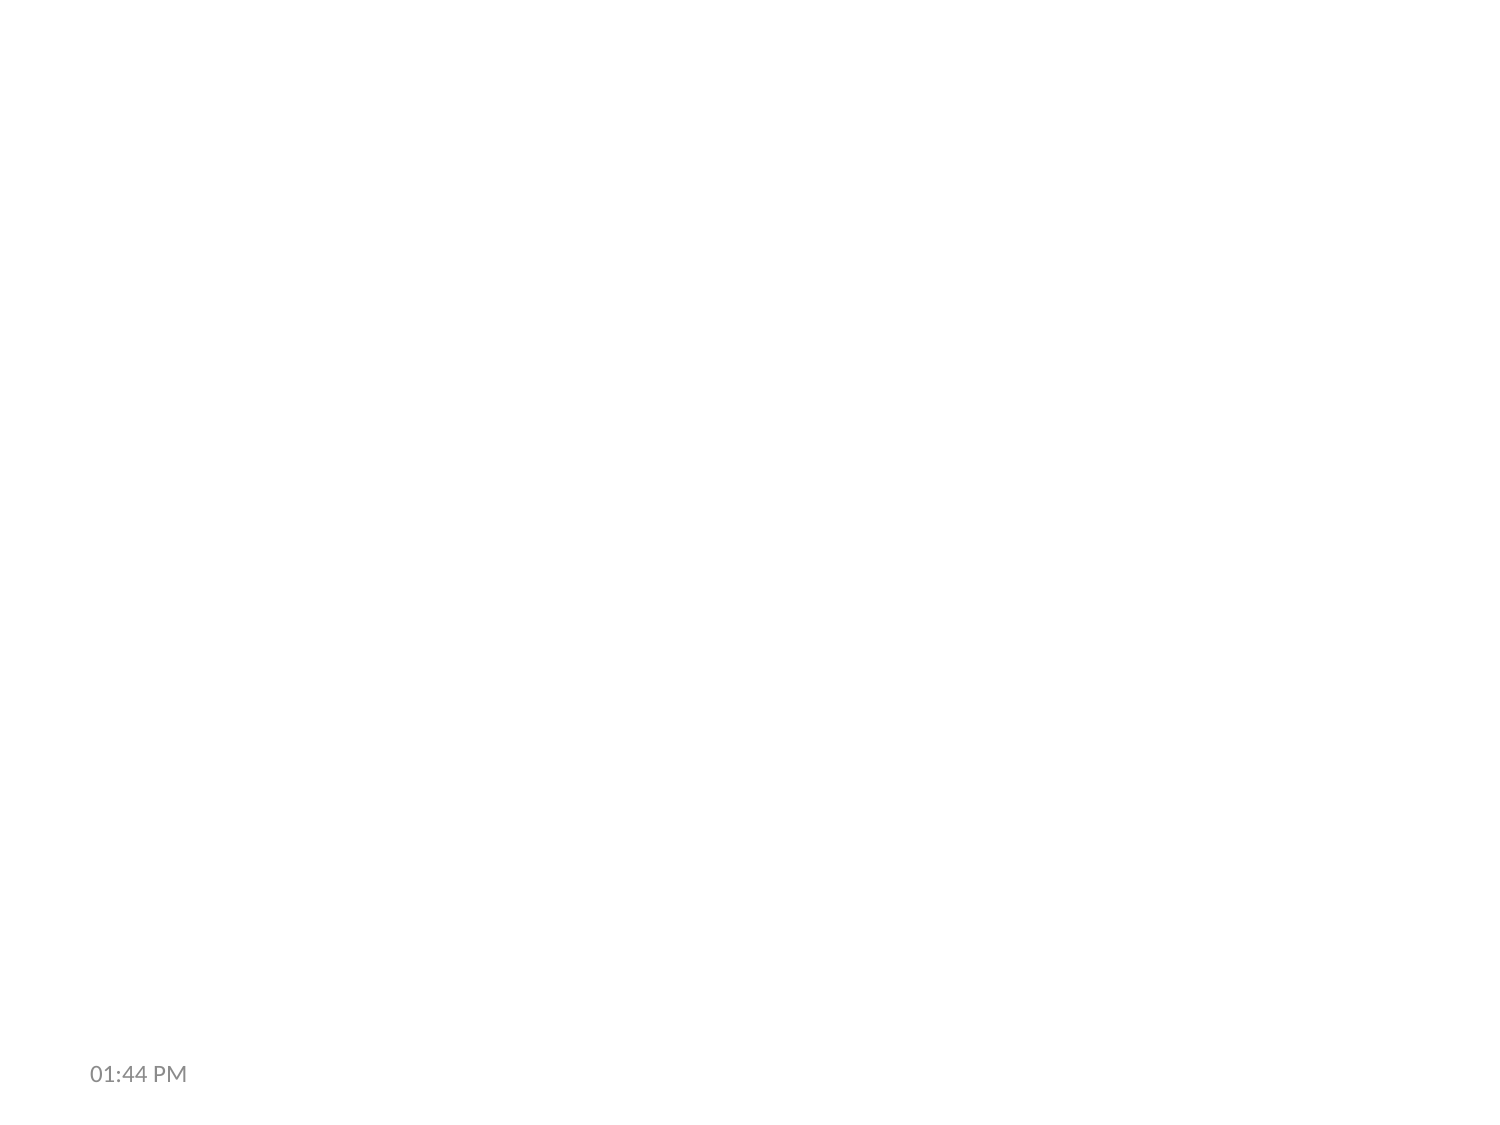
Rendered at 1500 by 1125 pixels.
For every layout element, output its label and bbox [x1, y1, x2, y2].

slide_number [75, 1042, 425, 1103]
